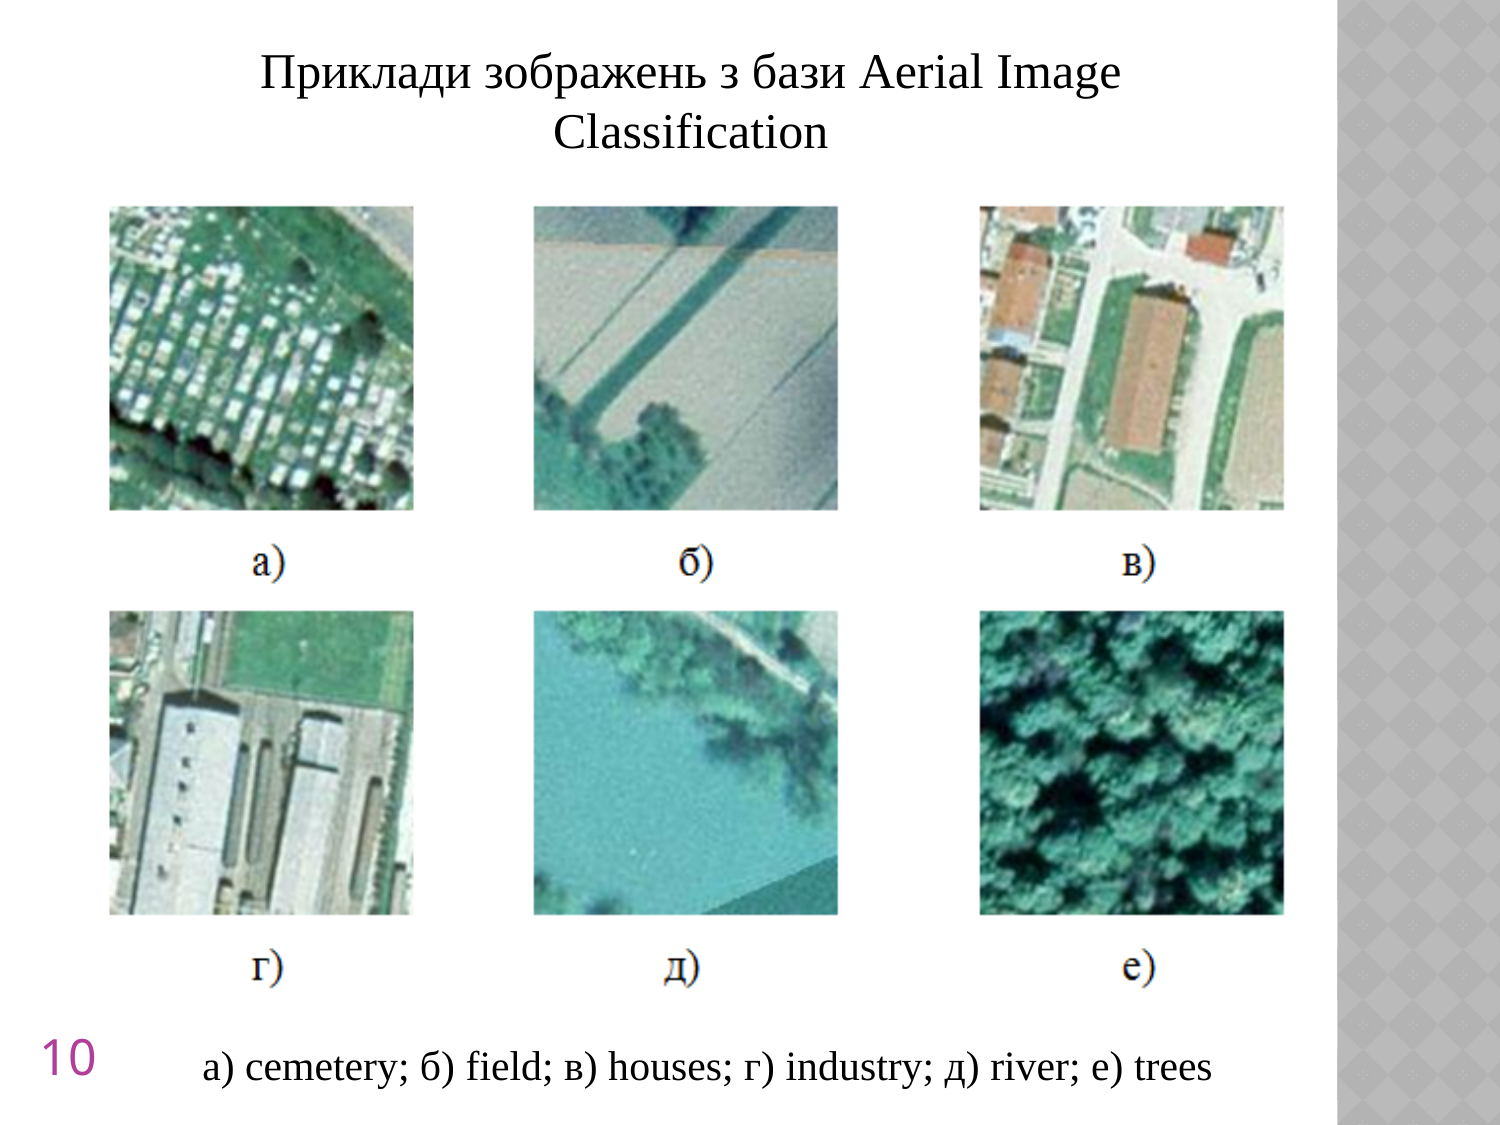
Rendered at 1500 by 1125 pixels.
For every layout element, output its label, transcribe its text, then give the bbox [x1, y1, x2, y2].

text_box [53, 42, 1306, 179]
picture [99, 178, 1310, 1000]
slide_number 10 [23, 1018, 113, 1094]
text_box а) cemetery; б) field; в) houses; г) industry; д) river; е) trees [0, 1023, 1329, 1125]
text_box Приклади зображень з бази Aerial Image Classification [159, 30, 1223, 166]
